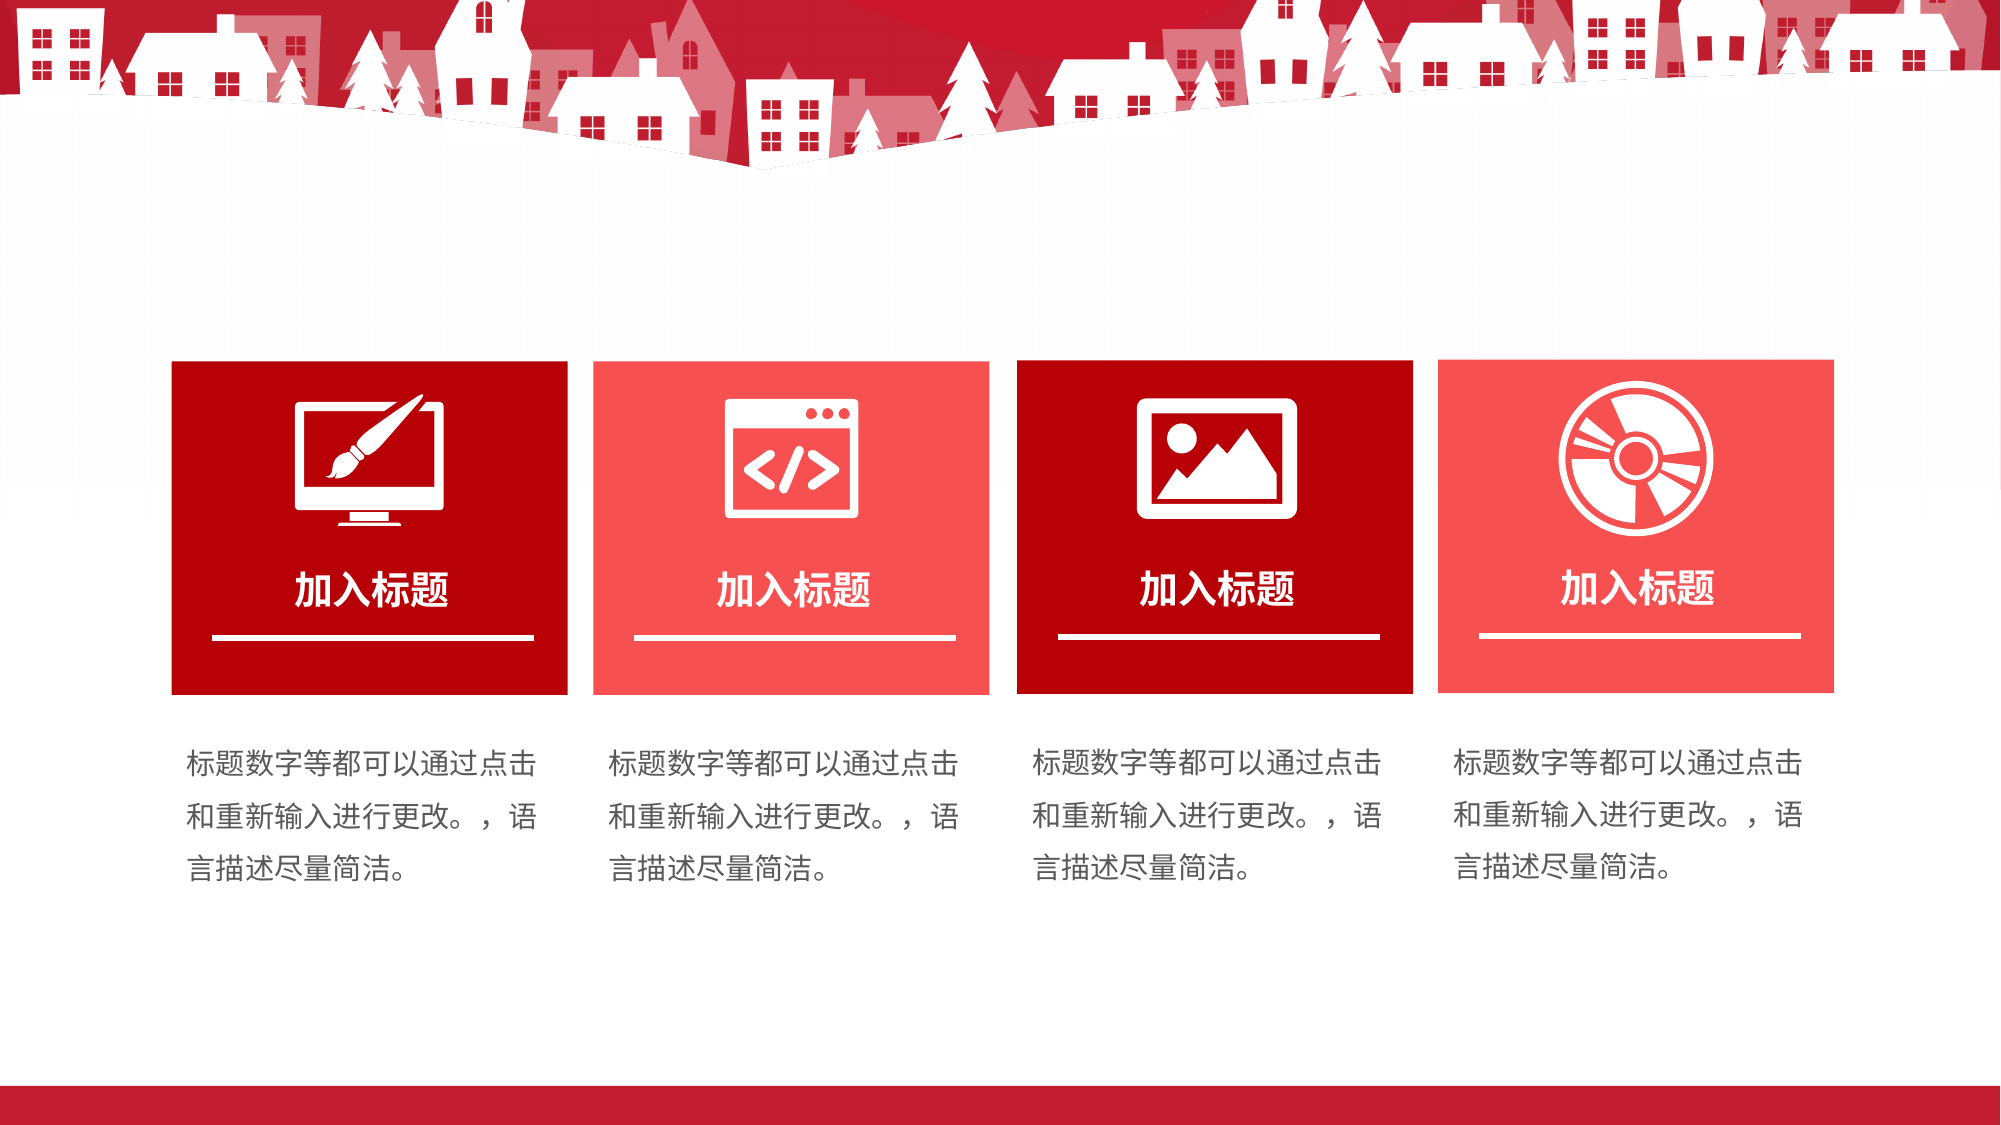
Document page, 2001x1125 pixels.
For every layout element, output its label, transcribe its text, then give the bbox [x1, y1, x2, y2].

text_box 标题数字等都可以通过点击和重新输入进行更改。，语言描述尽量简洁。 [1438, 726, 1835, 884]
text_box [724, 398, 859, 519]
text_box 标题数字等都可以通过点击和重新输入进行更改。，语言描述尽量简洁。 [593, 728, 990, 886]
text_box 加入标题 [602, 565, 999, 613]
text_box [1017, 360, 1414, 694]
text_box [1438, 359, 1835, 694]
text_box 加入标题 [181, 565, 578, 613]
text_box [593, 361, 990, 695]
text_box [1558, 380, 1714, 537]
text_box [294, 391, 444, 526]
text_box 加入标题 [1447, 563, 1844, 611]
text_box [171, 361, 568, 695]
text_box 标题数字等都可以通过点击和重新输入进行更改。，语言描述尽量简洁。 [171, 728, 568, 886]
text_box 加入标题 [1026, 564, 1423, 612]
text_box 标题数字等都可以通过点击和重新输入进行更改。，语言描述尽量简洁。 [1017, 727, 1414, 885]
picture [0, 0, 2001, 520]
text_box [1136, 398, 1298, 519]
